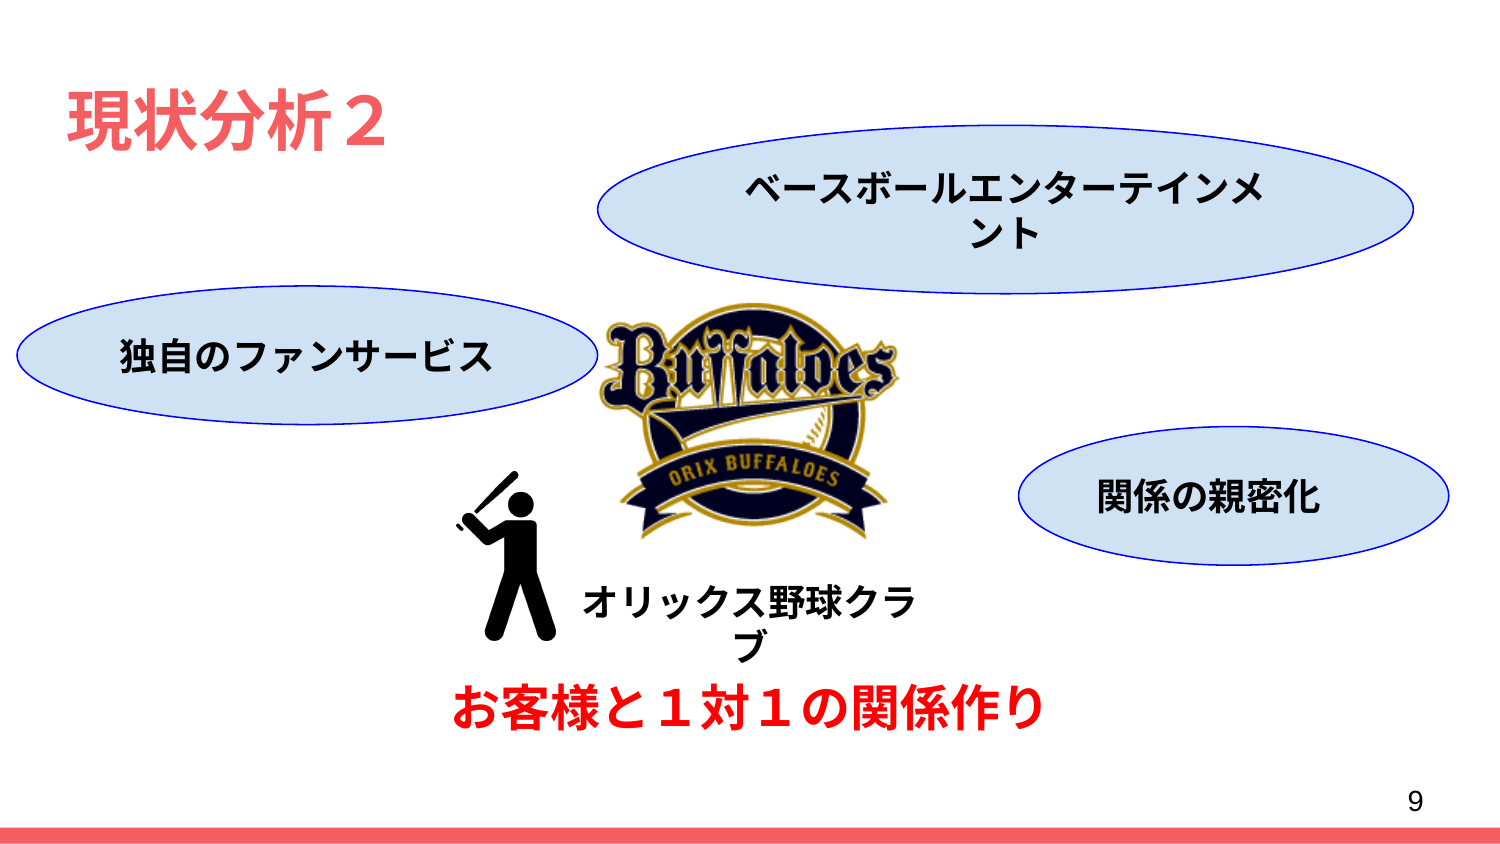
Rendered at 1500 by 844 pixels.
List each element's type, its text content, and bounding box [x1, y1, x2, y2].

text_box ベースボールエンターテインメント [597, 125, 1414, 294]
picture [456, 471, 556, 641]
title 現状分析２ [51, 64, 1449, 167]
picture [597, 300, 903, 544]
text_box 独自のファンサービス [17, 285, 592, 425]
text_box 関係の親密化 [1018, 426, 1449, 566]
text_box お客様と１対１の関係作り [422, 661, 1078, 762]
list オリックス野球クラブ [560, 564, 945, 641]
slide_number 9 [1392, 767, 1483, 833]
